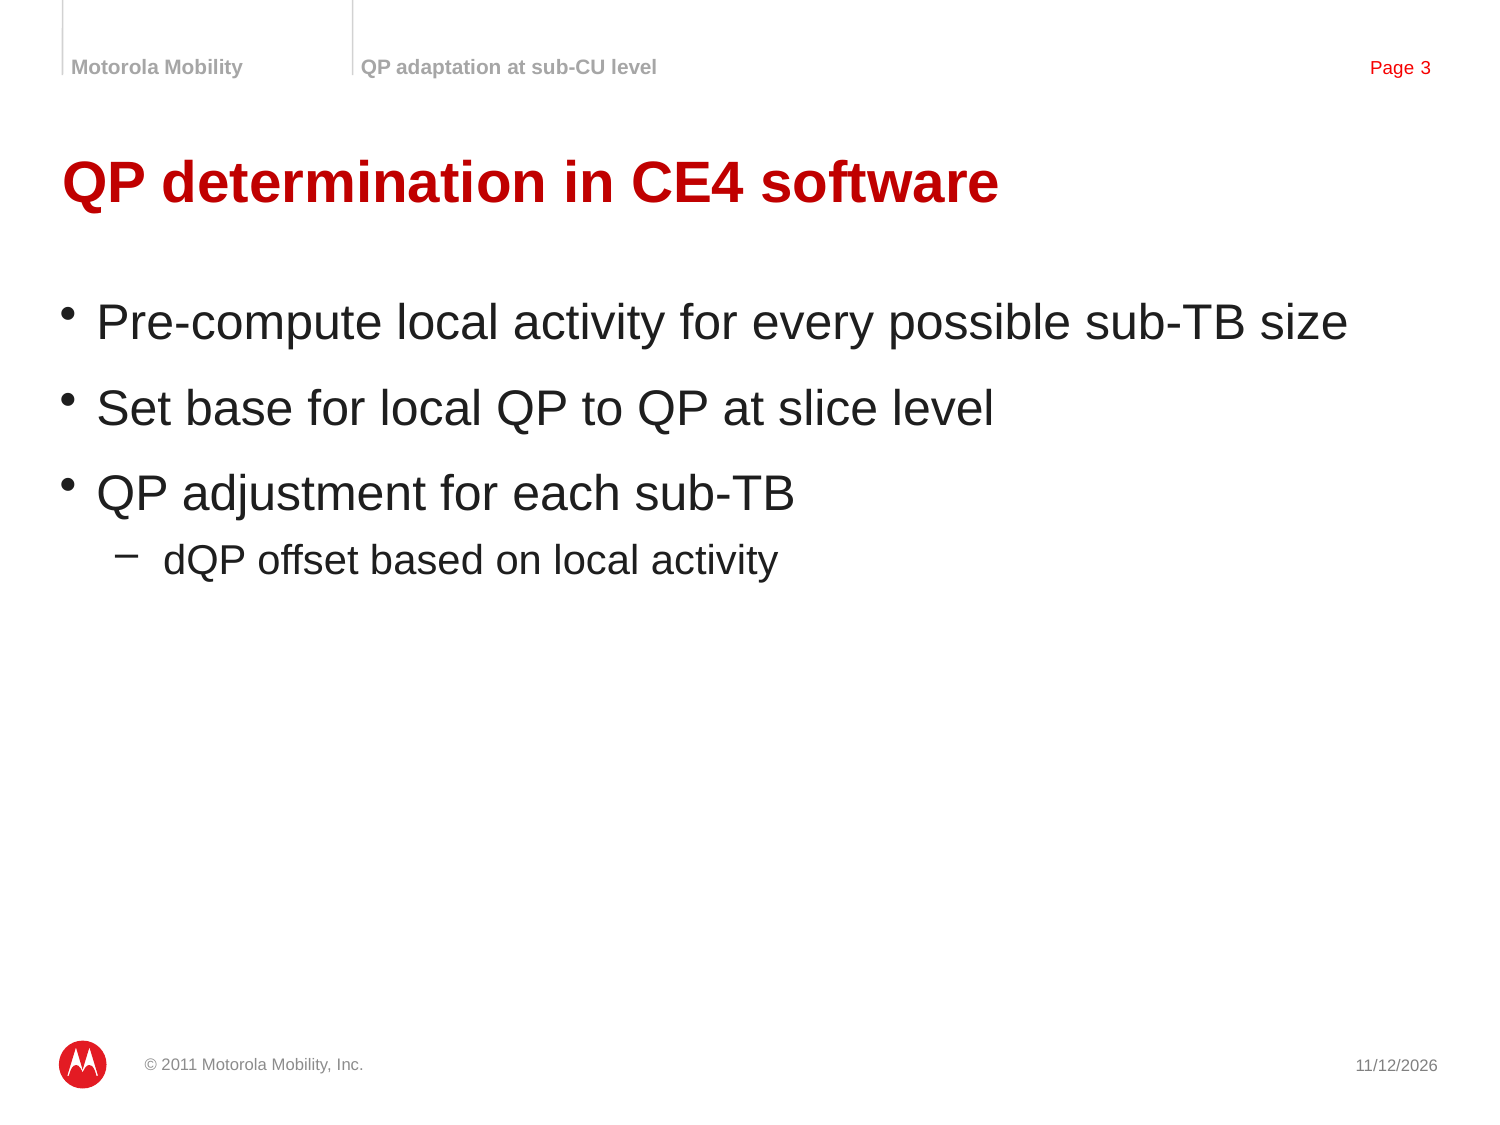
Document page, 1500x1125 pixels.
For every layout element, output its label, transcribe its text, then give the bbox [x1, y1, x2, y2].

title QP determination in CE4 software [62, 78, 1439, 215]
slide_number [1347, 1043, 1447, 1087]
list Pre-compute local activity for every possible sub-TB size Set base for local QP to QP at slice level QP adjustment for each sub-TB dQP offset based on local activity [59, 289, 1436, 936]
footer © 2011 Motorola Mobility, Inc. [129, 1041, 605, 1086]
